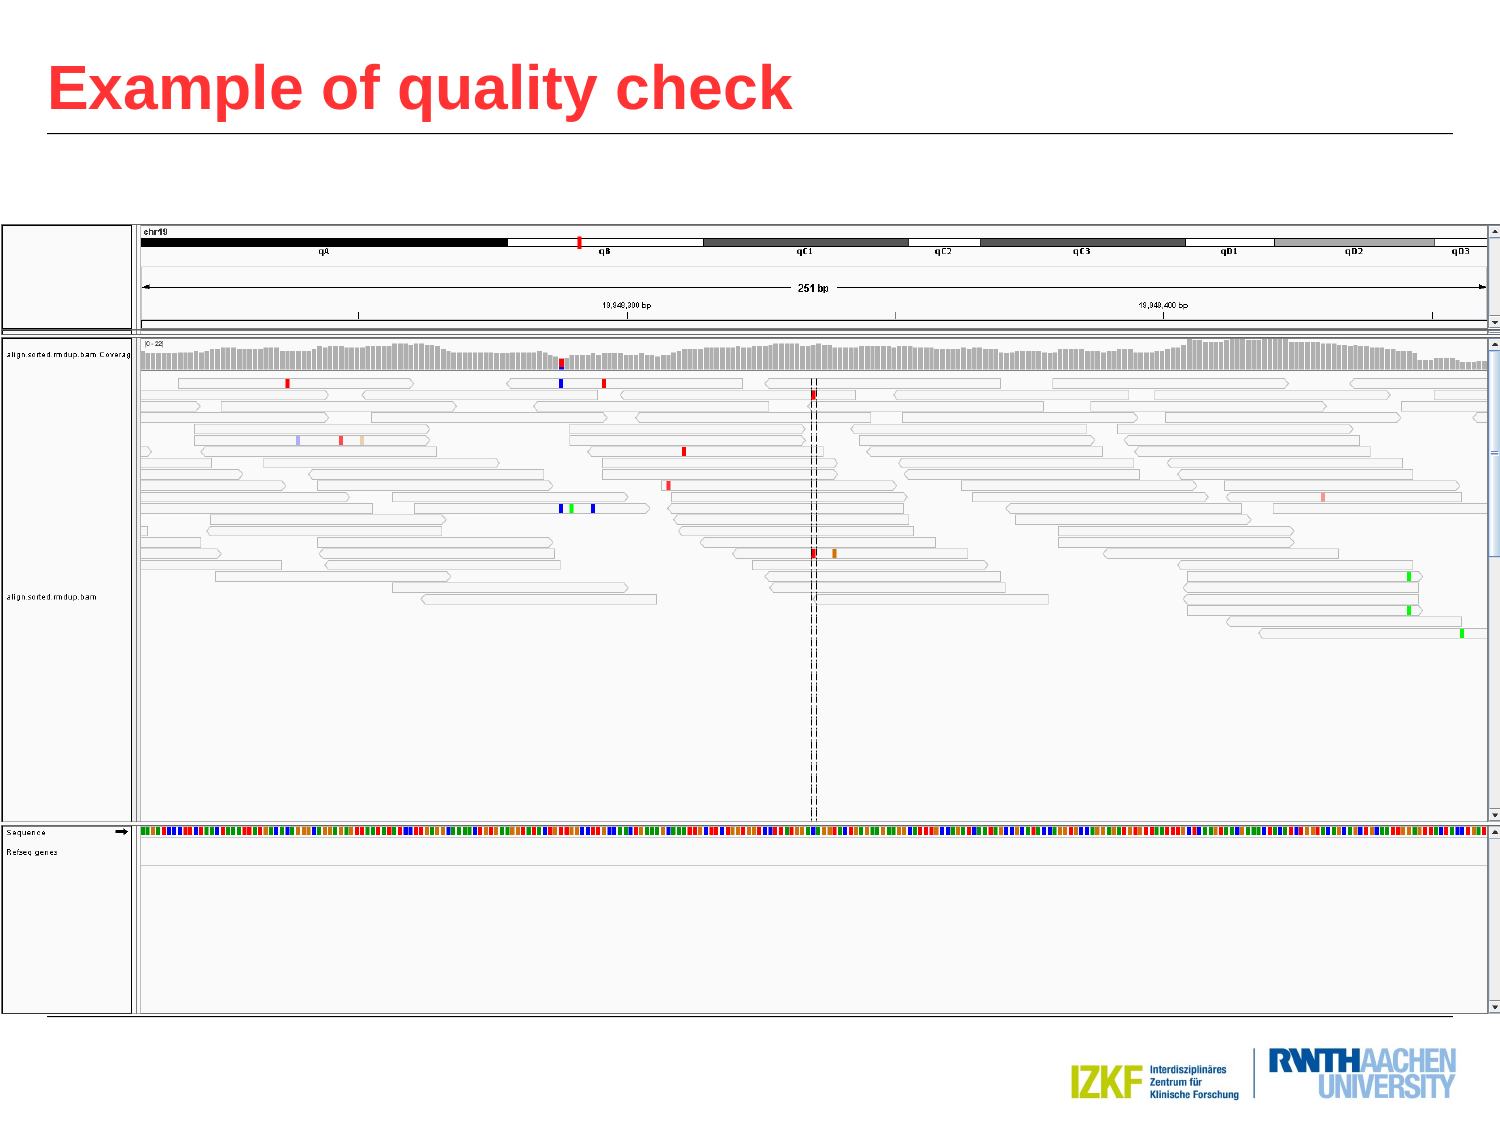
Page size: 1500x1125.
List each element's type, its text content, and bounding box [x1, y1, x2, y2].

text_box Example of quality check [47, 0, 1453, 122]
picture [1, 224, 1500, 1014]
picture [1056, 1023, 1471, 1123]
